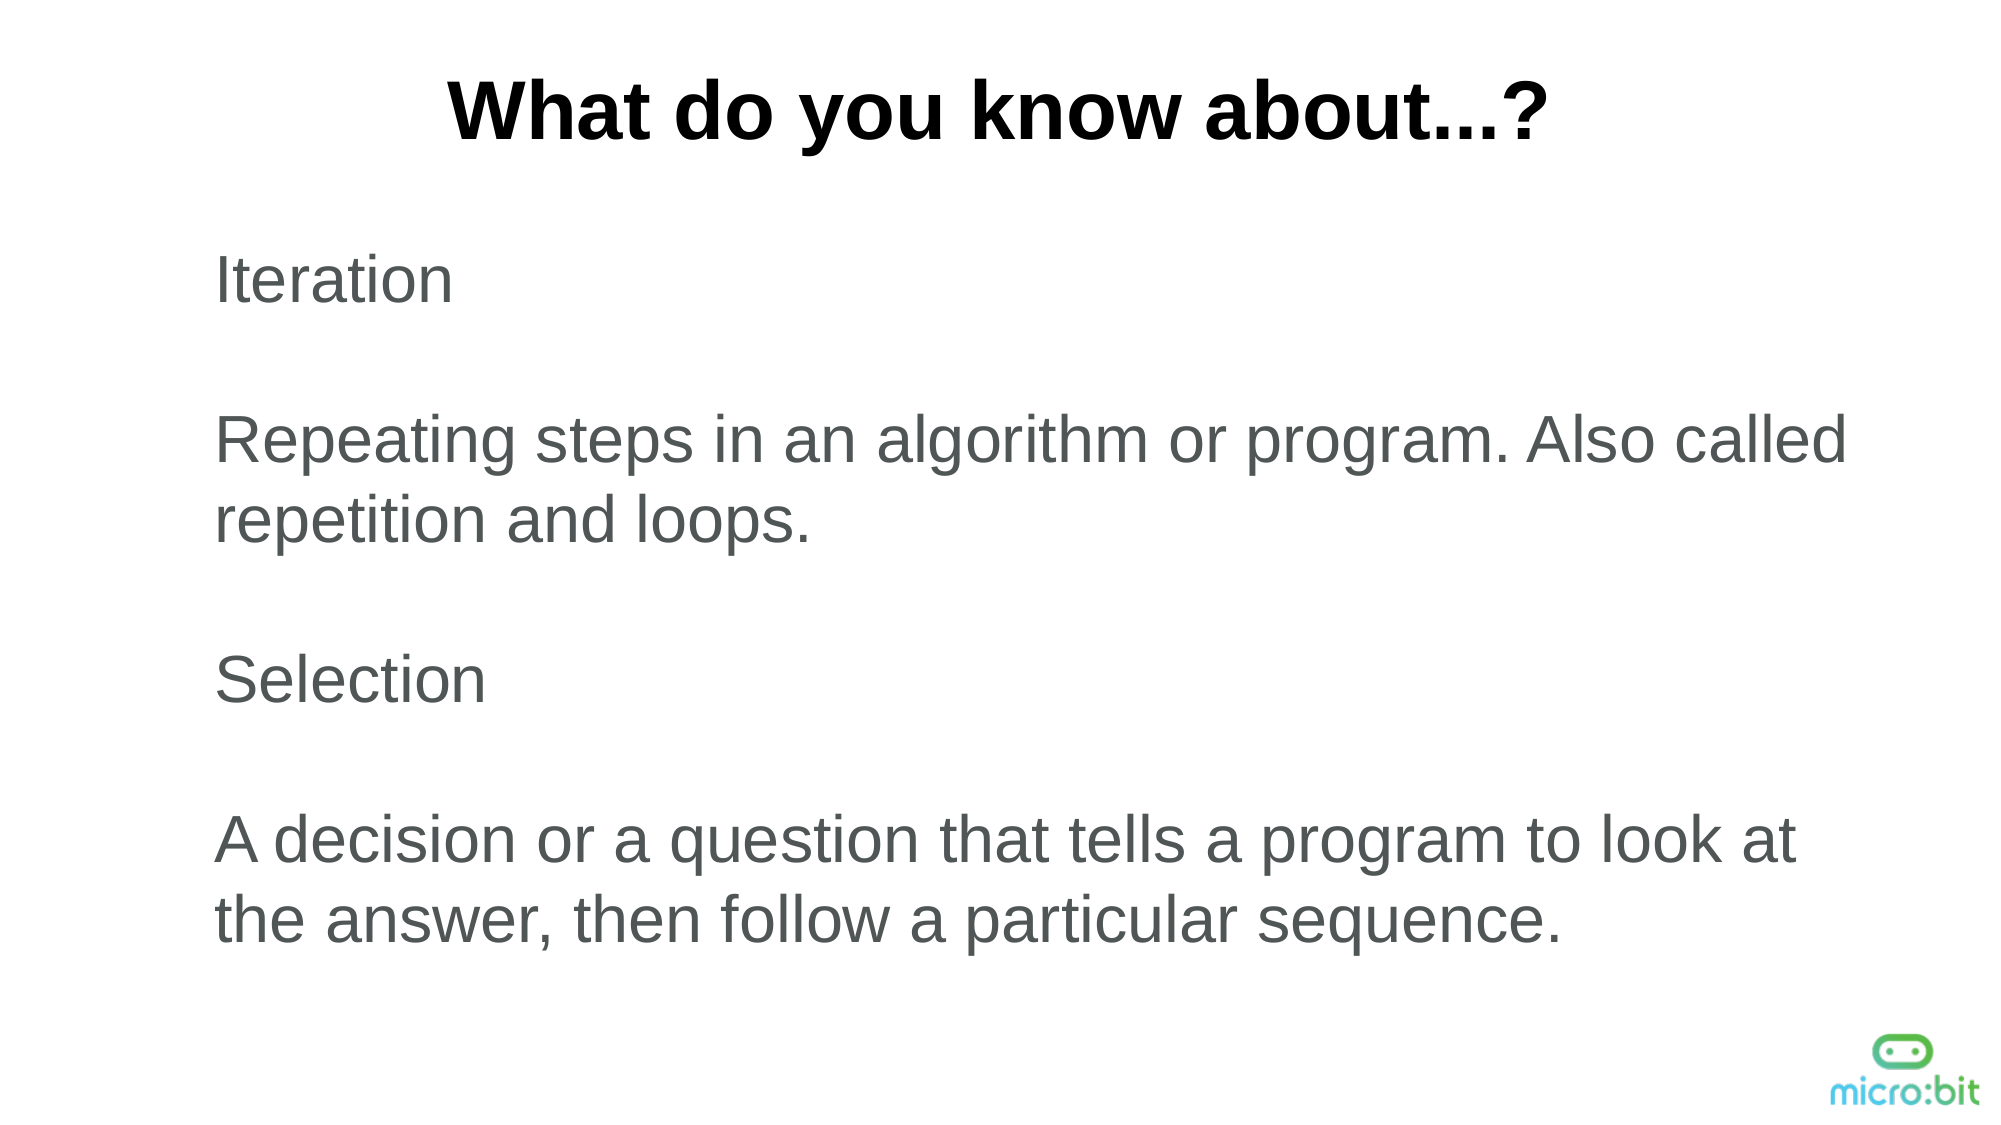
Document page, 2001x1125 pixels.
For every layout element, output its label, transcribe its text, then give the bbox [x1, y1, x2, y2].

picture [1830, 1029, 1980, 1106]
text_box What do you know about...? Iteration Repeating steps in an algorithm or program. Also called repetition and loops. Selection A decision or a question that tells a program to look at the answer, then follow a particular sequence. [124, 42, 1876, 866]
